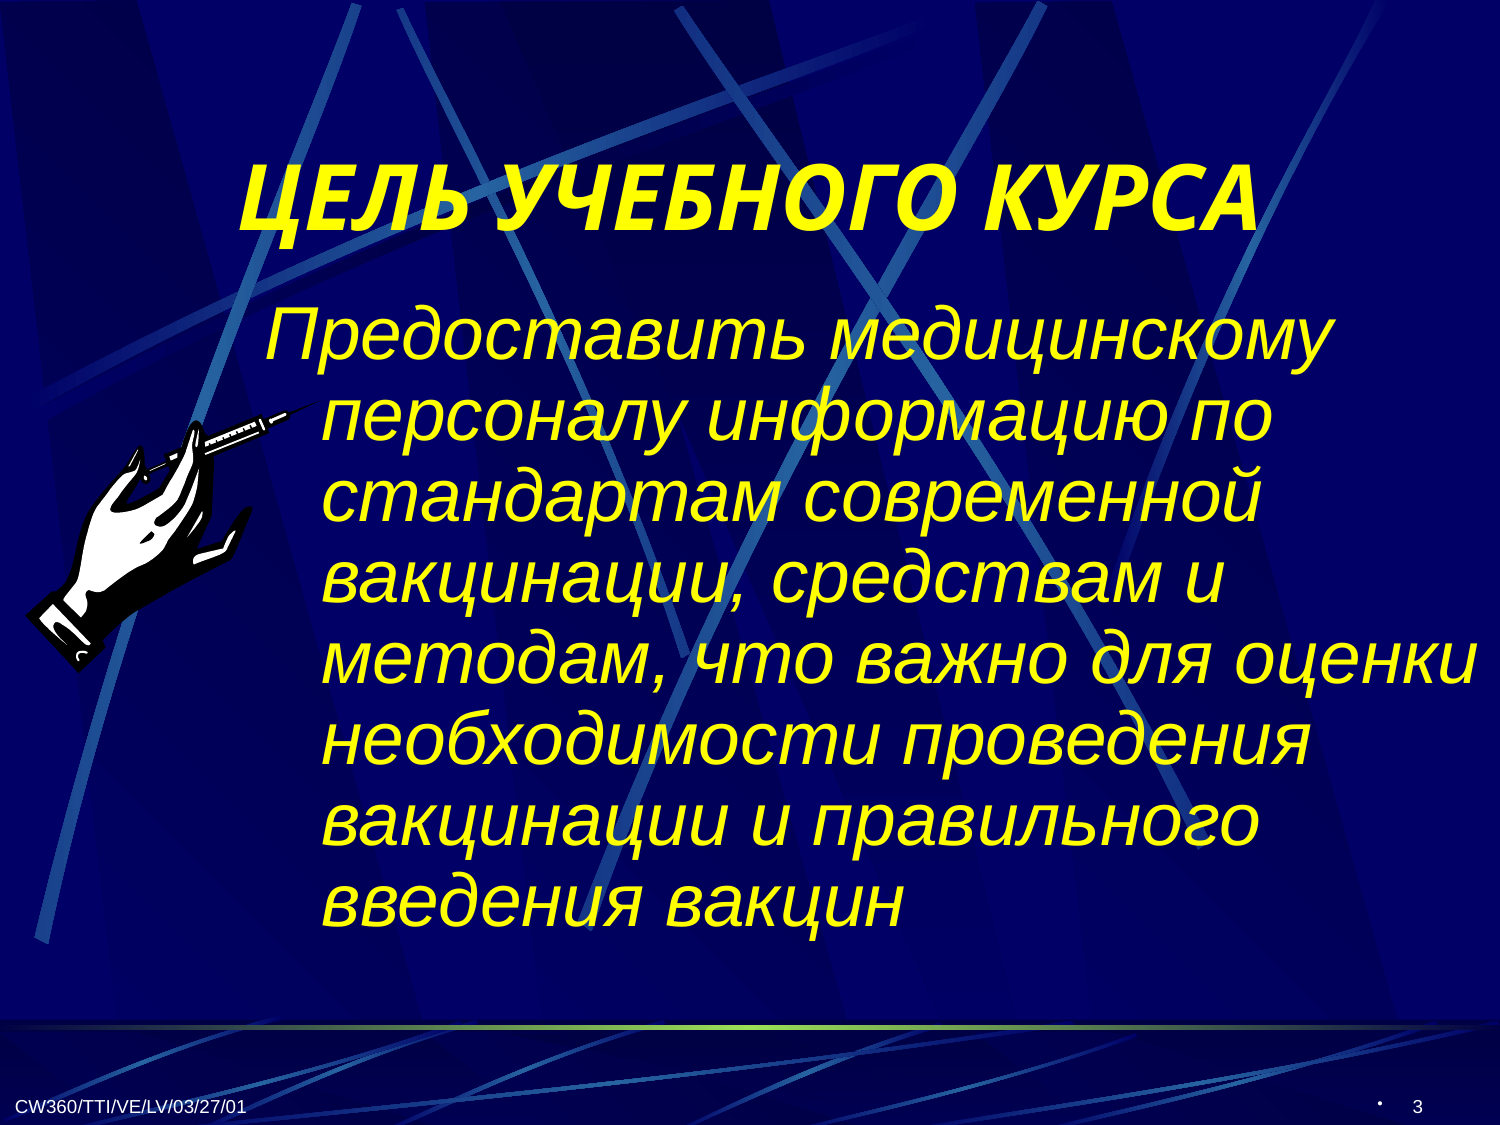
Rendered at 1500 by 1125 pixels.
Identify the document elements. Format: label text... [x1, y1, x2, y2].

list Предоставить медицинскому персоналу информацию по стандартам современной вакцинации, средствам и методам, что важно для оценки необходимости проведения вакцинации и правильного введения вакцин [249, 287, 1500, 1026]
text_box CW360/TTI/VE/LV/03/27/01 [0, 1074, 350, 1125]
picture [24, 399, 322, 674]
text_box 3 [1362, 1087, 1483, 1125]
text_box [587, 1049, 861, 1125]
title ЦЕЛЬ УЧЕБНОГО КУРСА [112, 131, 1388, 257]
